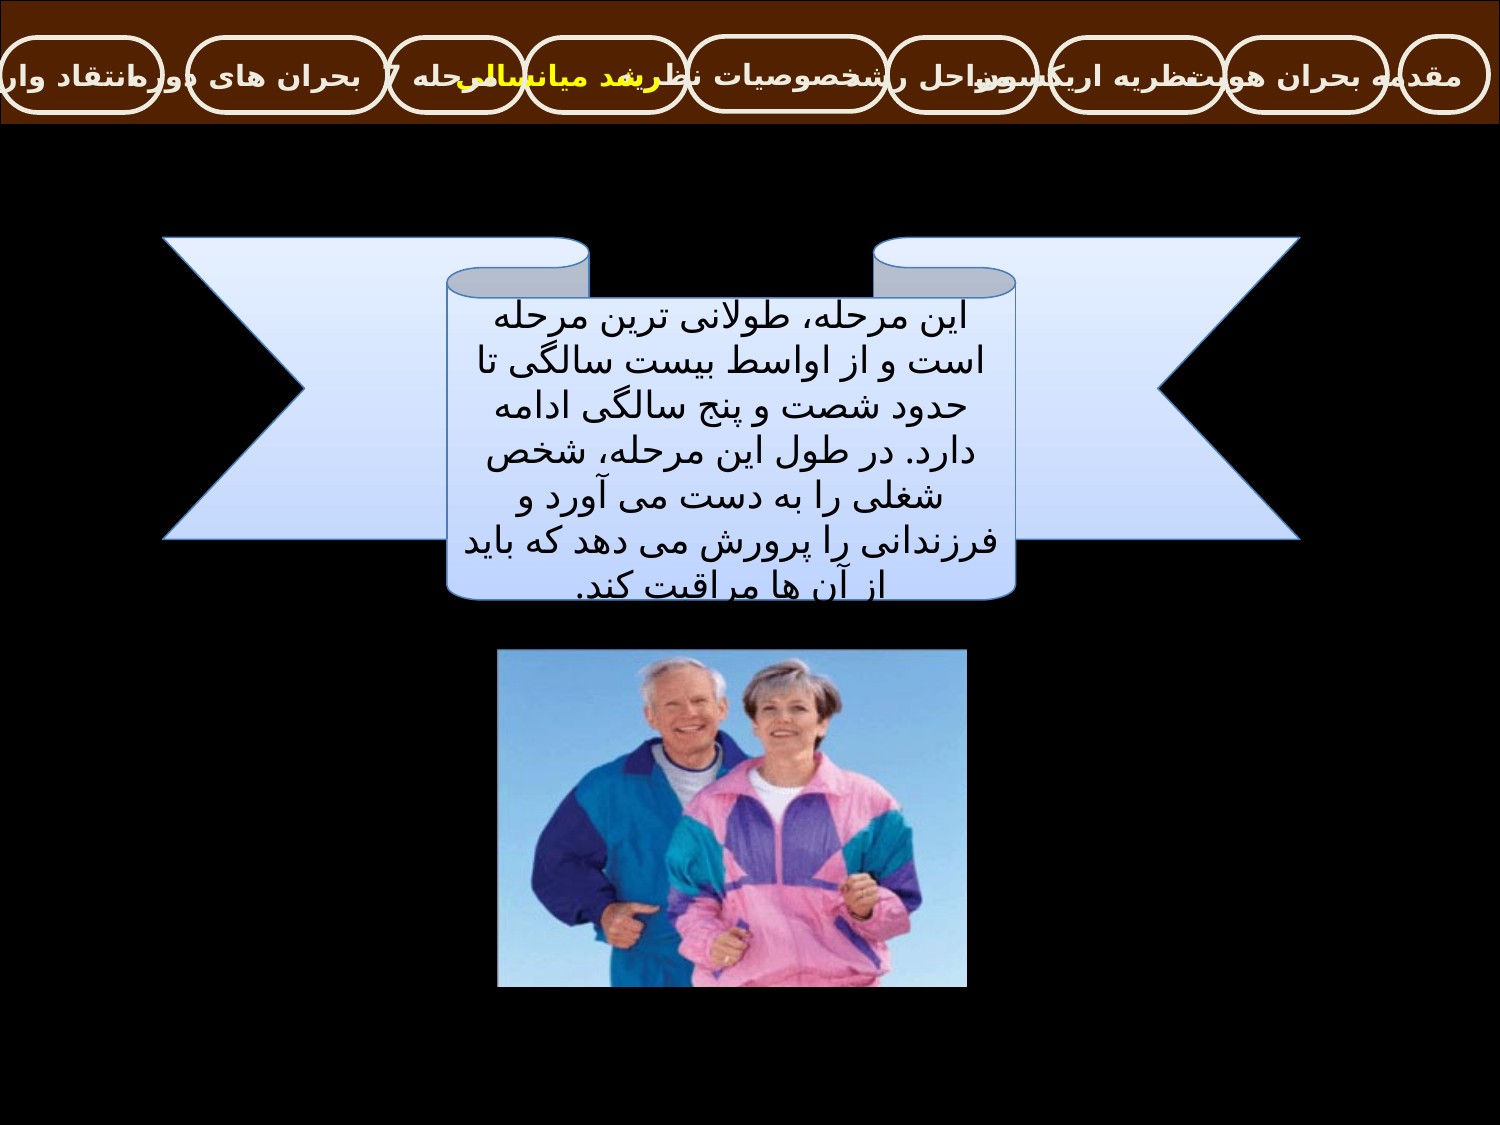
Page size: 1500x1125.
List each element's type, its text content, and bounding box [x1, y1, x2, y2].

text_box خصوصیات نظریه [687, 36, 888, 112]
text_box رشد میانسالی [525, 37, 688, 113]
picture [497, 649, 967, 987]
text_box بحران های دوره [187, 37, 388, 113]
text_box بحران هویت [1225, 37, 1388, 113]
text_box این مرحله، طولانی ترین مرحله است و از اواسط بیست سالگی تا حدود شصت و پنج سالگی ادامه دارد. در طول این مرحله، شخص شغلی را به دست می آورد و فرزندانی را پرورش می دهد که باید از آن ها مراقبت کند. [161, 236, 1301, 601]
text_box [0, 0, 1500, 125]
text_box مراحل رشد [887, 37, 1038, 113]
text_box انتقاد وارده [0, 37, 163, 113]
text_box مرحله 7 [387, 37, 525, 113]
text_box مقدمه [1400, 36, 1489, 113]
text_box نظریه اریکسون [1050, 37, 1225, 113]
